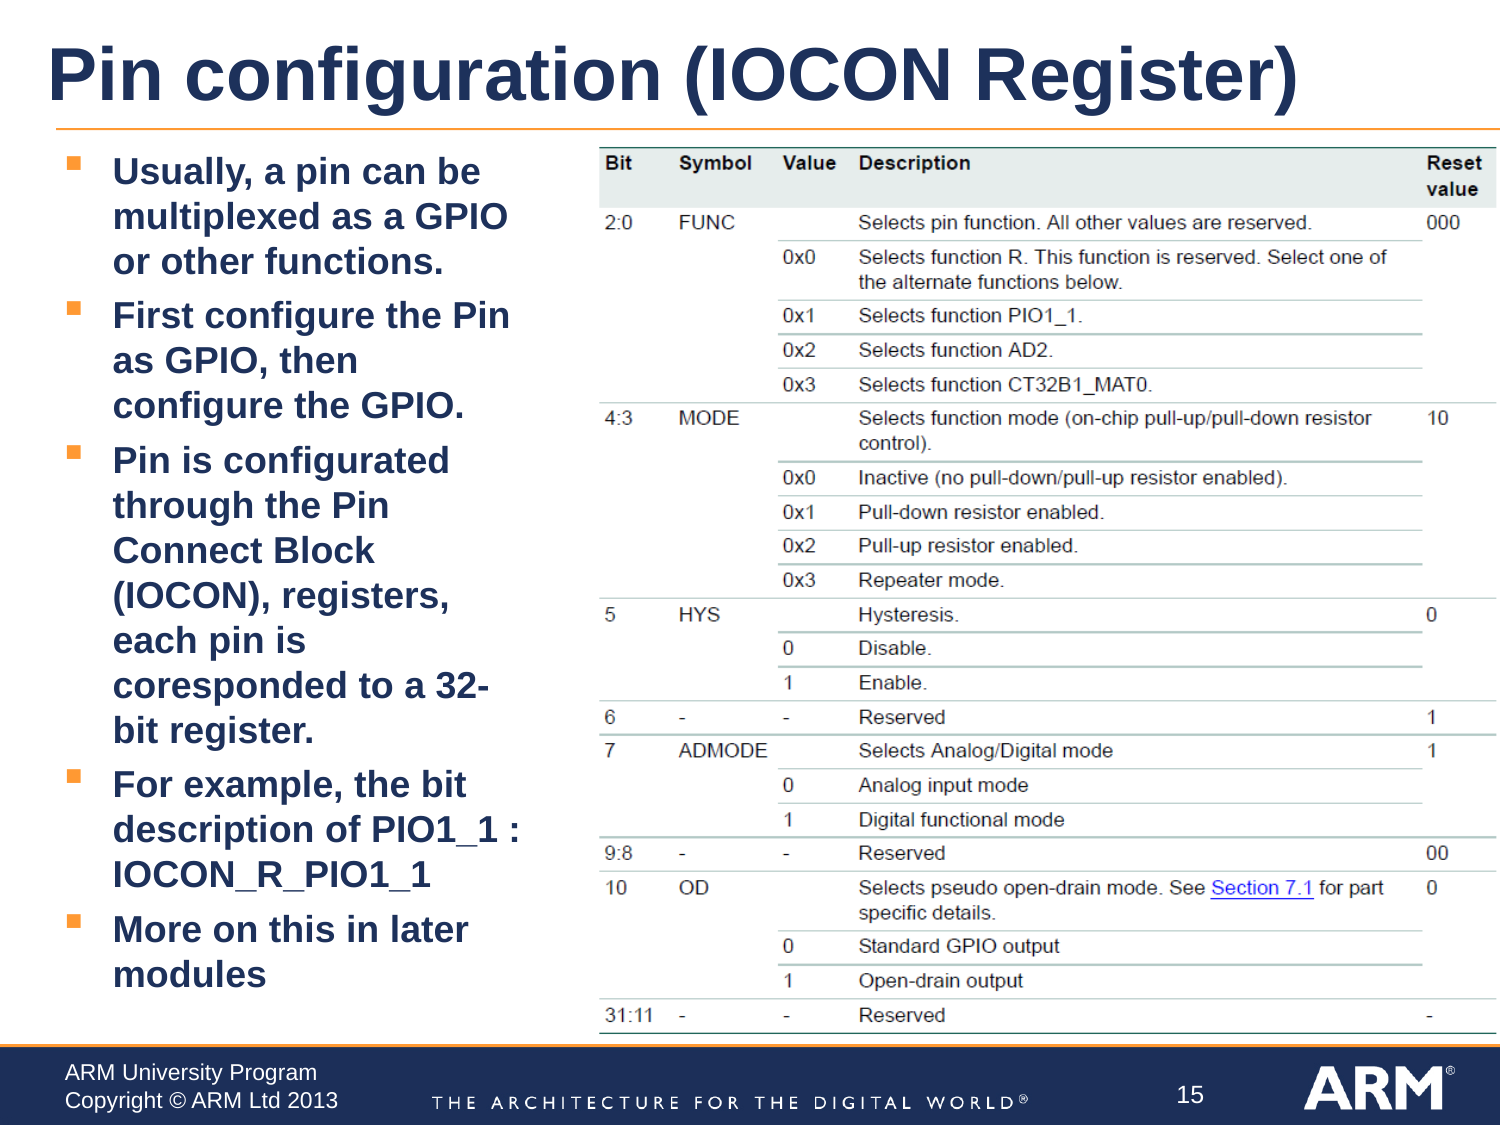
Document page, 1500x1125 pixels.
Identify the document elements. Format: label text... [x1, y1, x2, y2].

list Usually, a pin can be multiplexed as a GPIO or other functions. First configure the Pin as GPIO, then configure the GPIO. Pin is configurated through the Pin Connect Block (IOCON), registers, each pin is coresponded to a 32-bit register. For example, the bit description of PIO1_1 : IOCON_R_PIO1_1 More on this in later modules [49, 140, 540, 1020]
title Pin configuration (IOCON Register) [34, 1, 1500, 141]
picture [597, 140, 1500, 1040]
picture [0, 1048, 1500, 1125]
